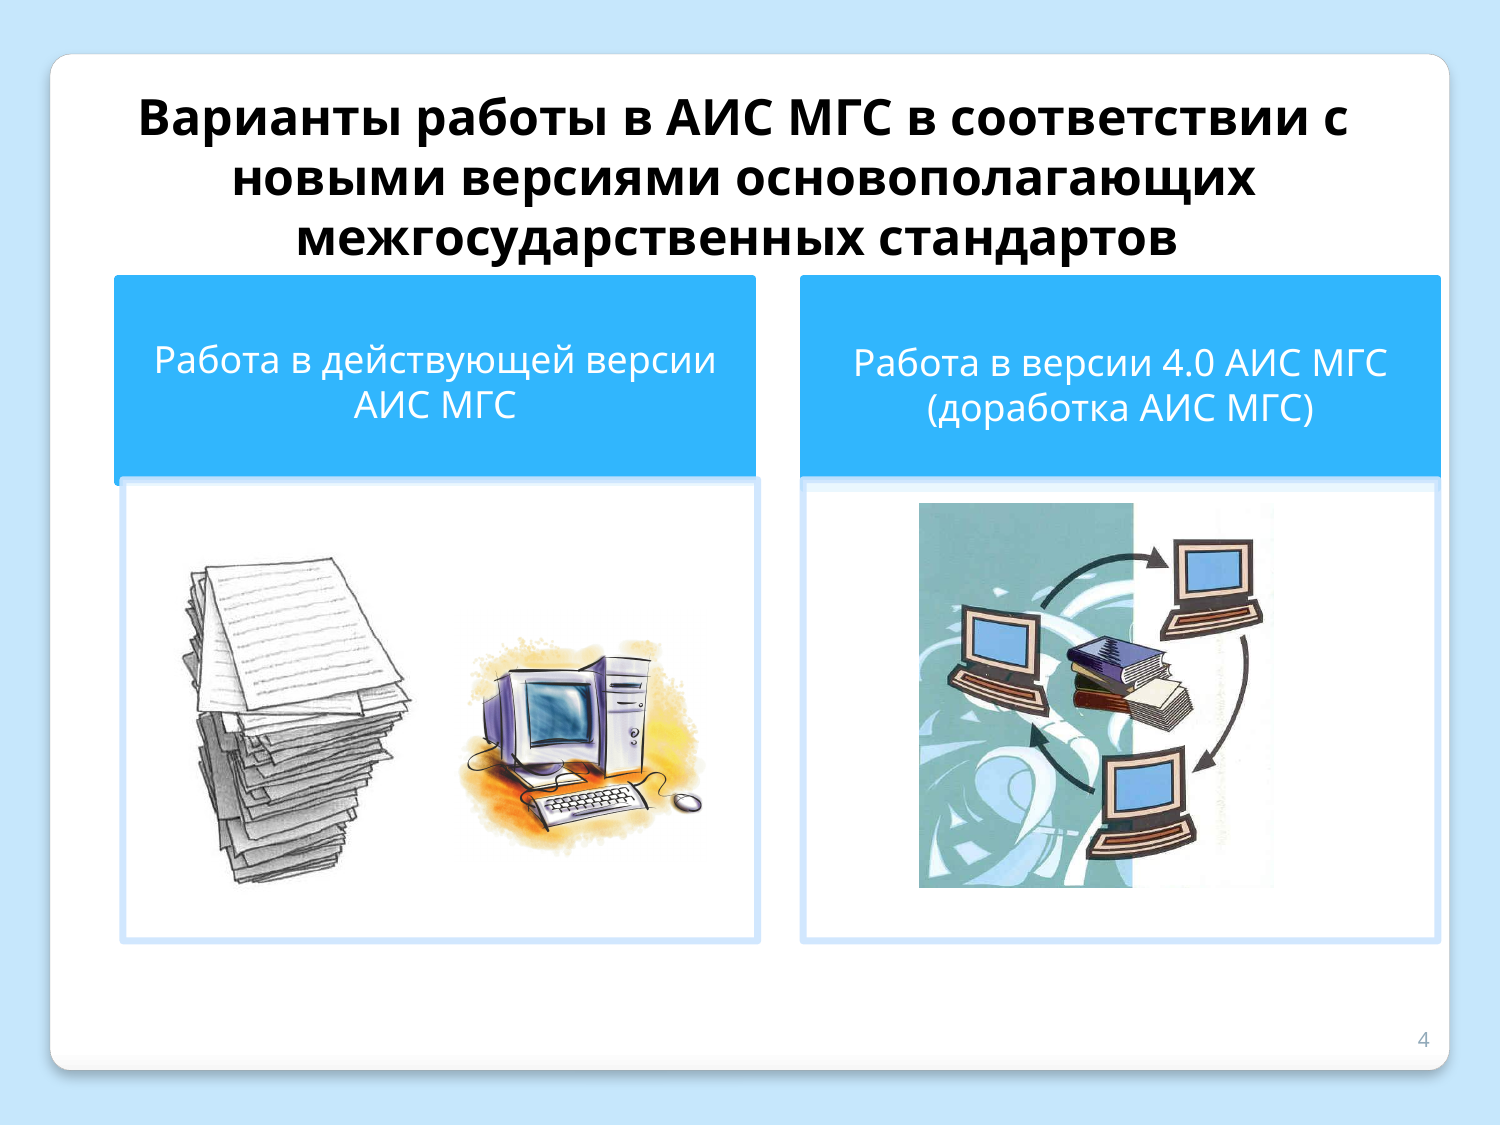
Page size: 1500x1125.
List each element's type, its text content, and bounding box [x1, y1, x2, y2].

picture [454, 609, 707, 862]
text_box Варианты работы в АИС МГС в соответствии с новыми версиями основополагающих межгосударственных стандартов [64, 78, 1424, 753]
picture [918, 503, 1274, 888]
slide_number 4 [1369, 1038, 1445, 1063]
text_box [82, 278, 1442, 1029]
picture [159, 529, 432, 907]
